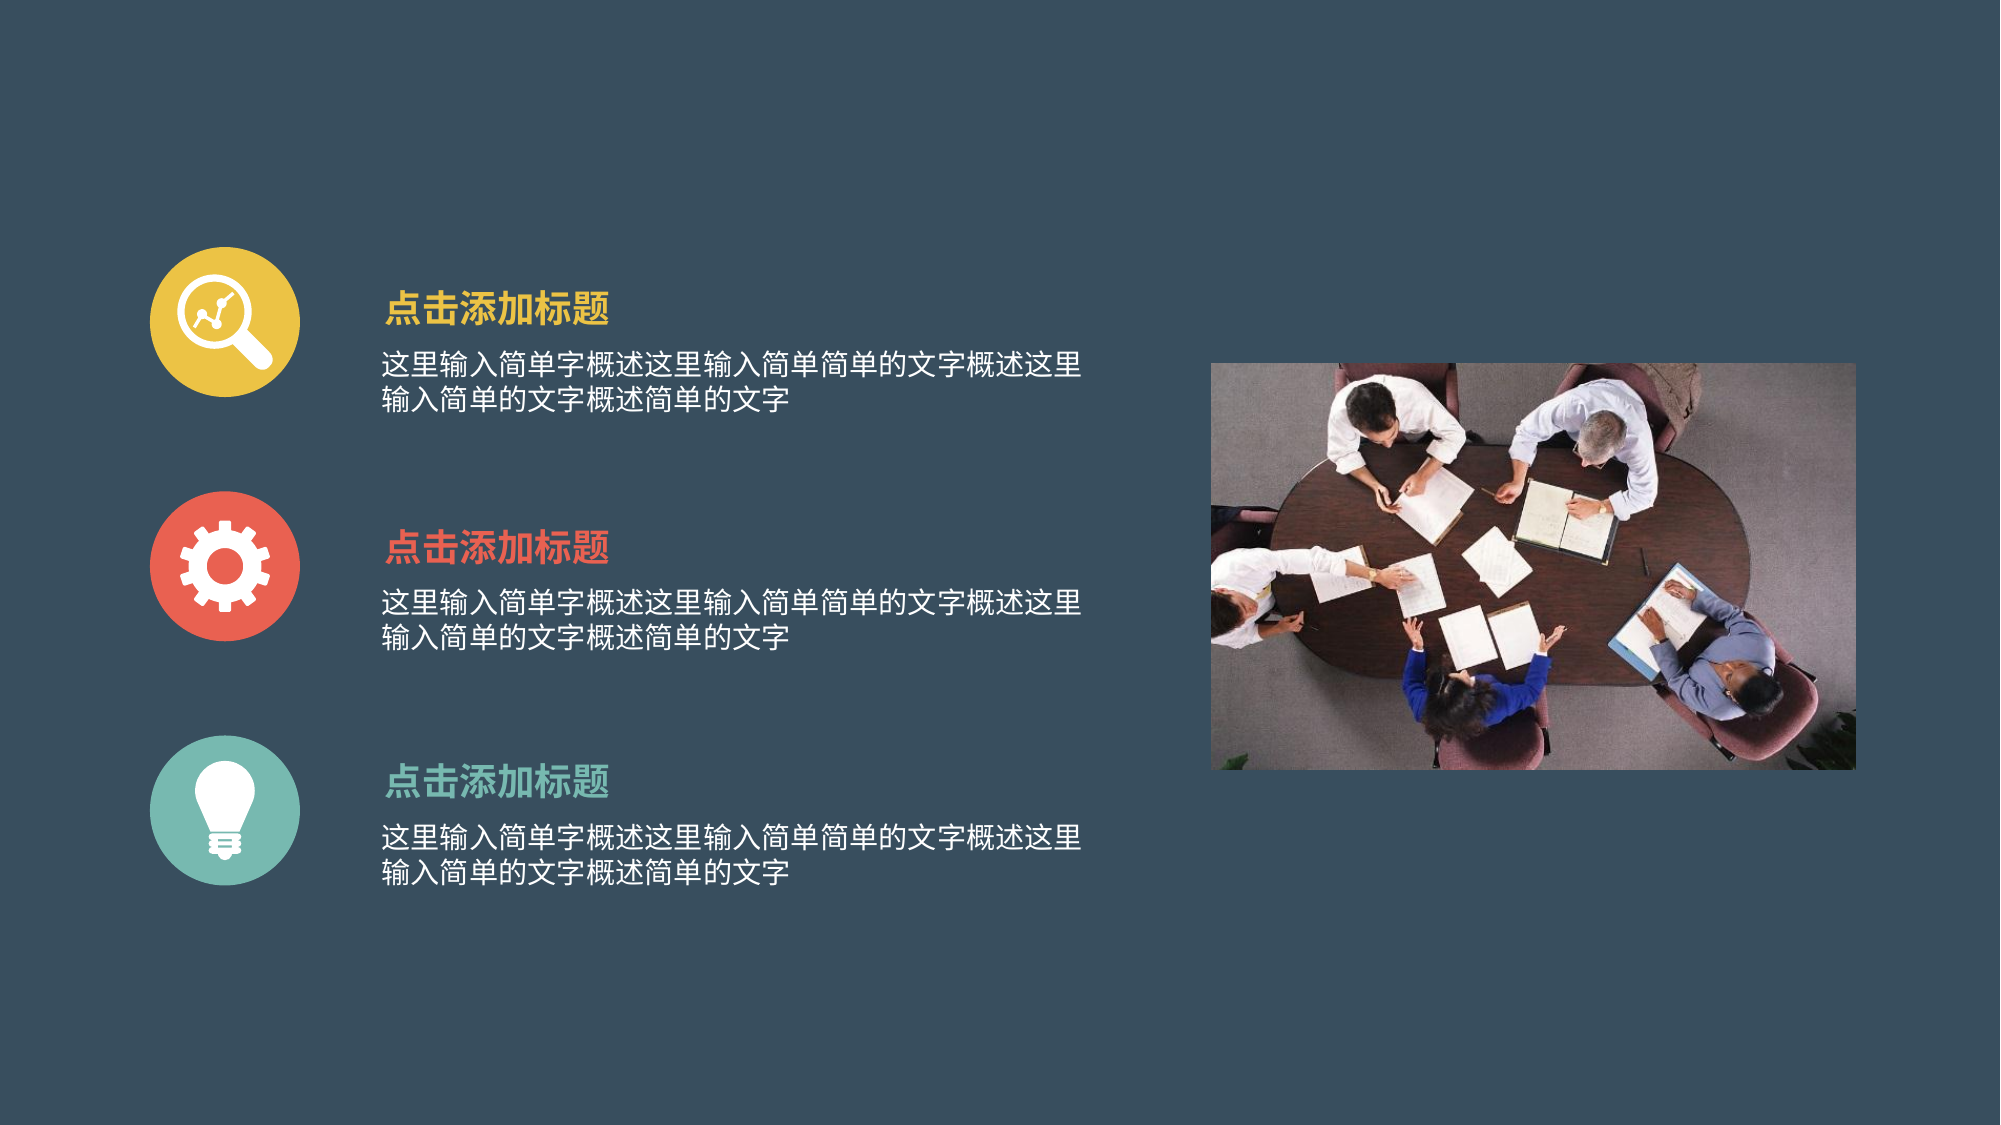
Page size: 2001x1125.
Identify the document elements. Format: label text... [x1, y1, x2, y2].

text_box 点击添加标题 [356, 728, 638, 811]
text_box 点击添加标题 [356, 493, 638, 576]
text_box [148, 490, 301, 643]
picture [1211, 363, 1856, 770]
text_box [180, 520, 270, 612]
text_box 点击添加标题 [356, 255, 638, 338]
text_box 这里输入简单字概述这里输入简单简单的文字概述这里 输入简单的文字概述简单的文字 [366, 338, 1111, 424]
text_box [194, 759, 256, 862]
text_box 这里输入简单字概述这里输入简单简单的文字概述这里 输入简单的文字概述简单的文字 [366, 577, 1111, 662]
text_box [177, 274, 273, 370]
text_box [148, 245, 301, 399]
text_box [148, 734, 301, 887]
text_box 这里输入简单字概述这里输入简单简单的文字概述这里 输入简单的文字概述简单的文字 [366, 811, 1111, 897]
